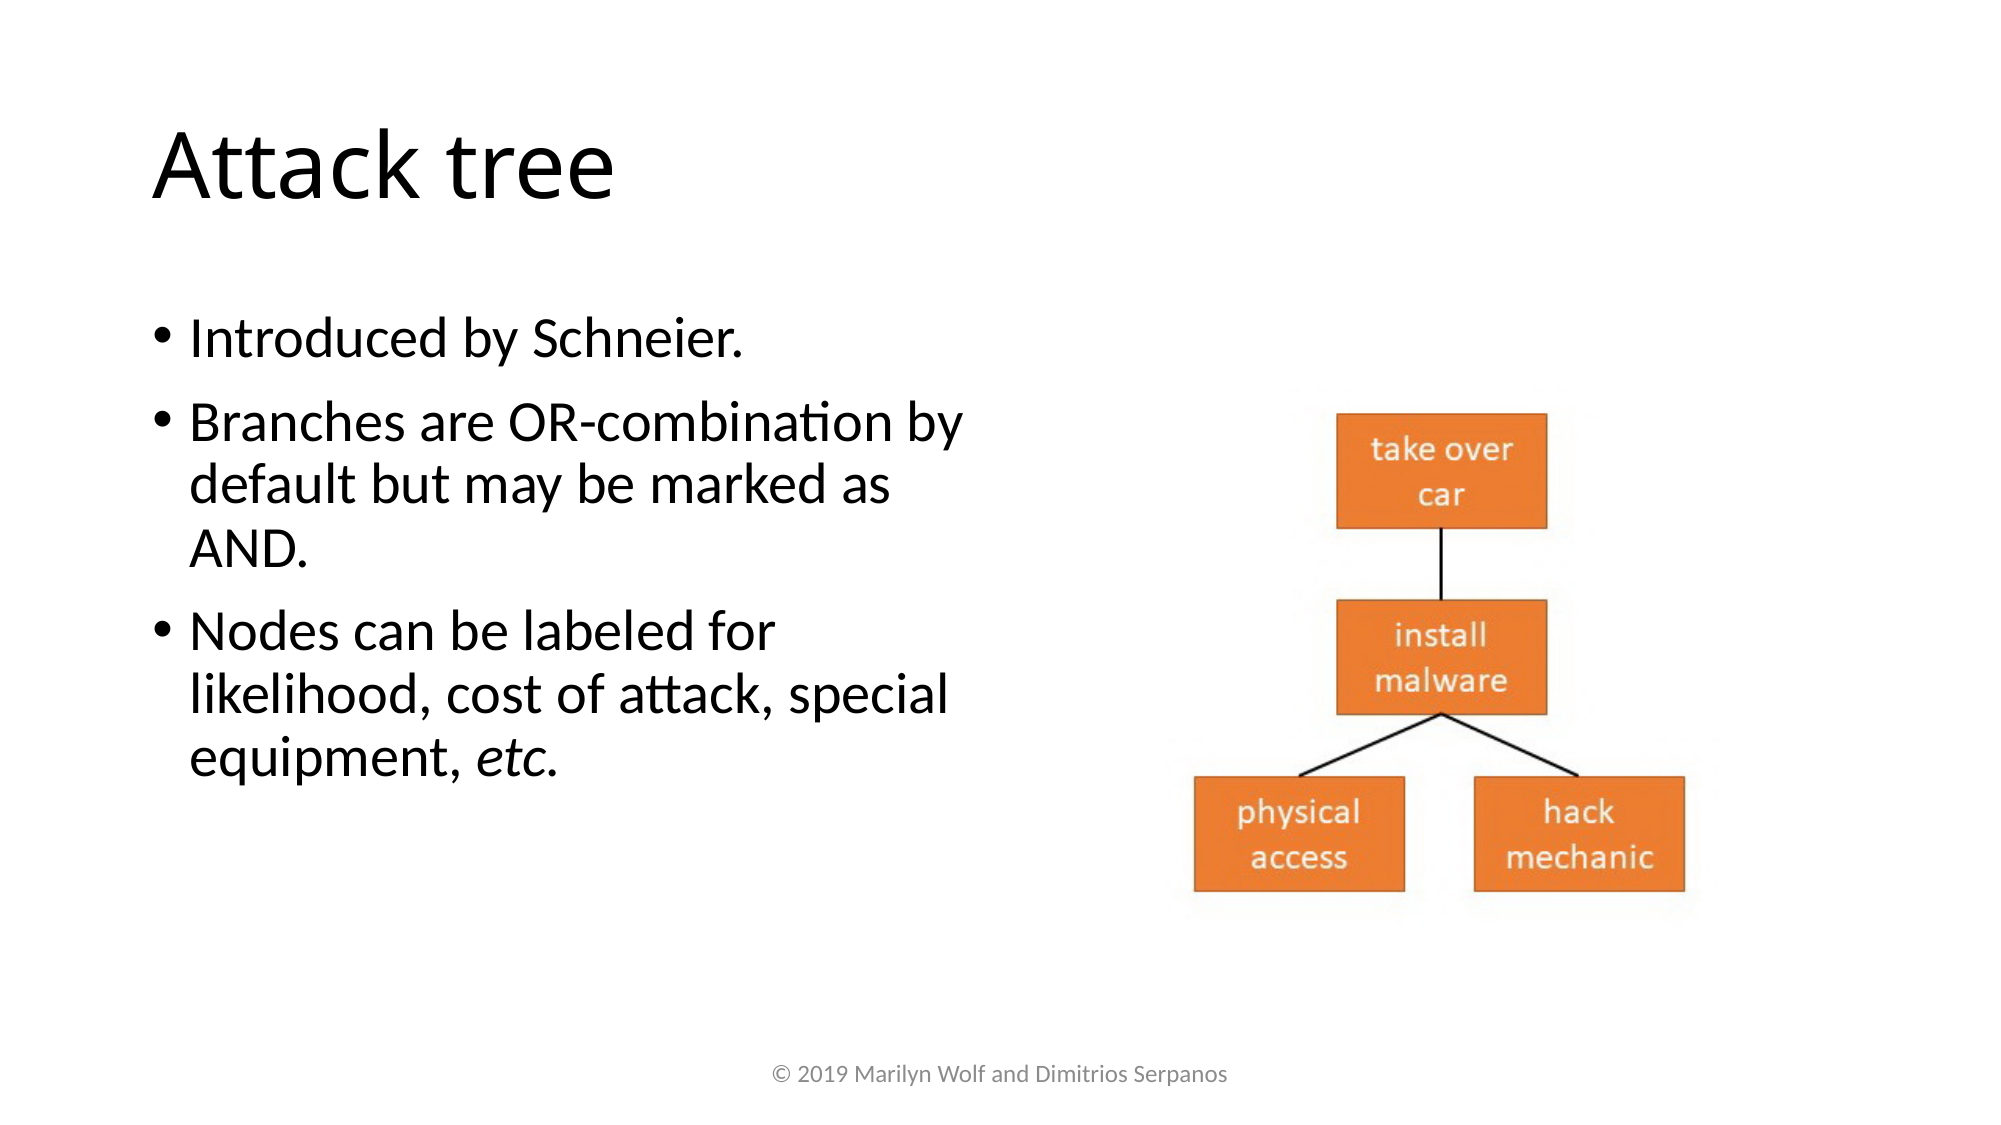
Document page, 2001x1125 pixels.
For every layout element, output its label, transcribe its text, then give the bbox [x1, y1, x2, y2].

footer © 2019 Marilyn Wolf and Dimitrios Serpanos [662, 1042, 1338, 1103]
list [1149, 376, 1726, 936]
title Attack tree [137, 59, 1863, 278]
list Introduced by Schneier. Branches are OR-combination by default but may be marked as AND. Nodes can be labeled for likelihood, cost of attack, special equipment, etc. [137, 299, 988, 1014]
